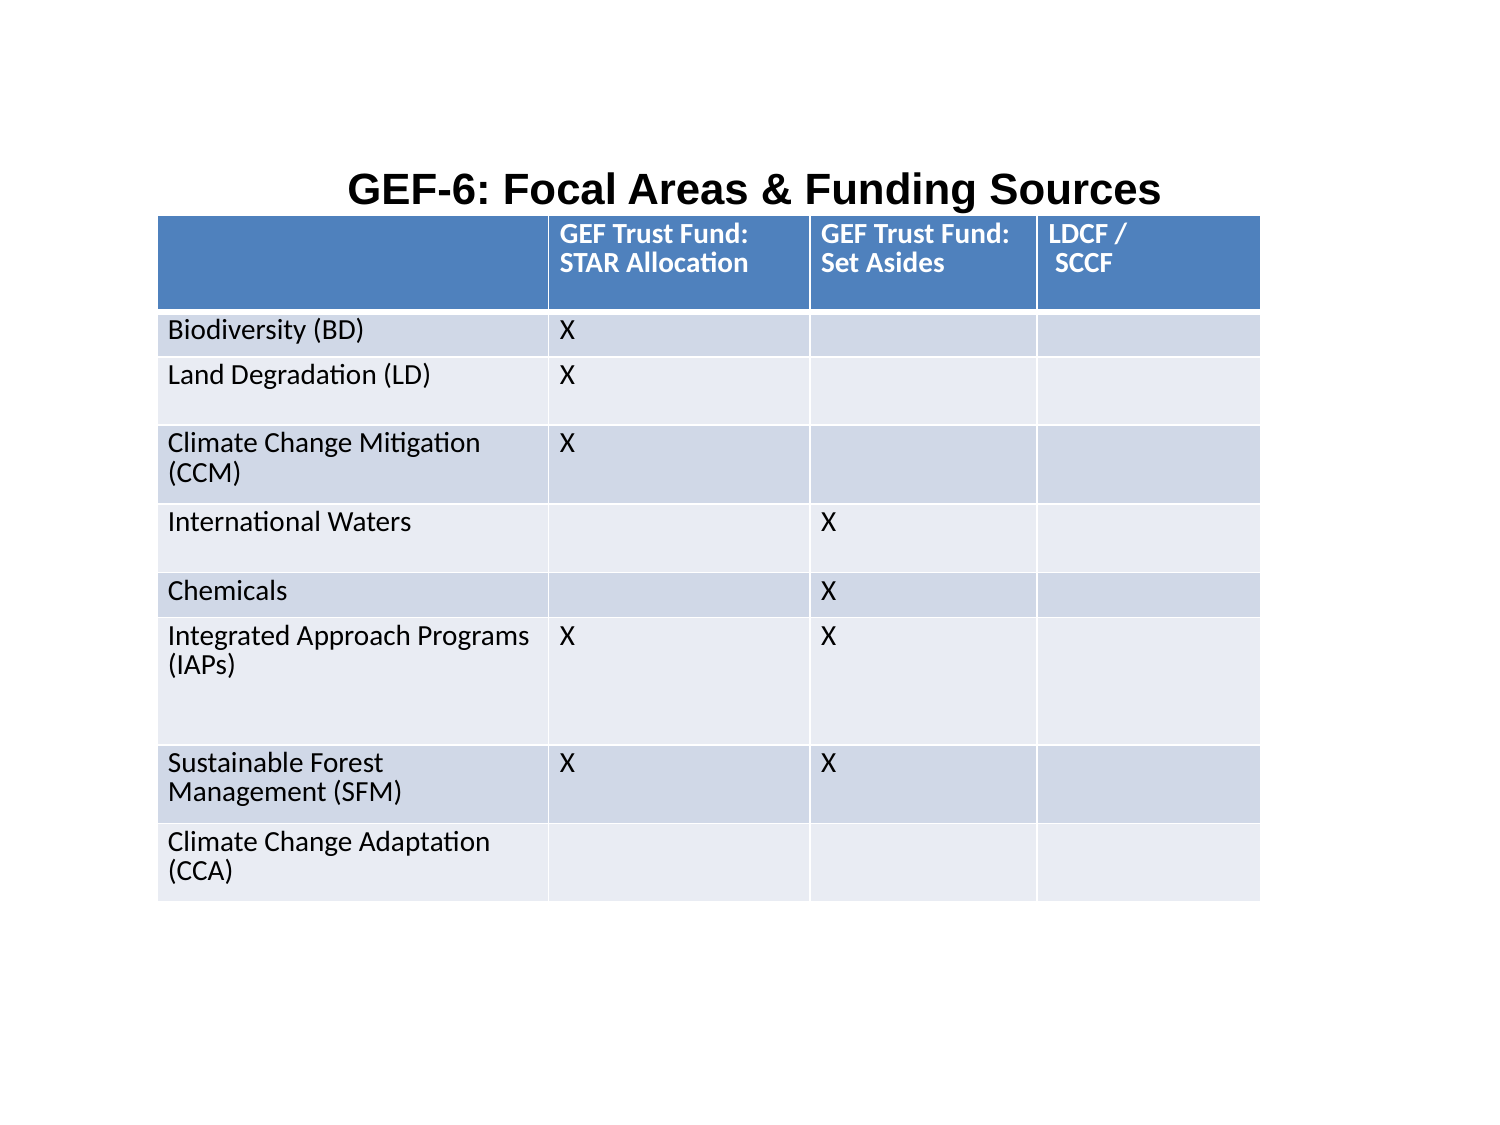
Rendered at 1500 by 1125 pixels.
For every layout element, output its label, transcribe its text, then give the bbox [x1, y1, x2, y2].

table_cell Climate Change Adaptation (CCA) [158, 824, 548, 901]
table_cell [1038, 315, 1260, 356]
table_cell [1038, 746, 1260, 823]
table_cell [1038, 505, 1260, 572]
table_cell [1038, 824, 1260, 901]
table_cell Land Degradation (LD) [158, 358, 548, 424]
table_cell X [811, 746, 1036, 823]
table_cell X [549, 426, 809, 503]
table_cell X [549, 618, 809, 744]
table_cell [1038, 426, 1260, 503]
table_cell [811, 358, 1036, 424]
table_cell Chemicals [158, 573, 548, 617]
table_cell X [811, 618, 1036, 744]
table_cell Climate Change Mitigation (CCM) [158, 426, 548, 503]
title GEF-6: Focal Areas & Funding Sources [248, 159, 1262, 215]
table_cell X [549, 358, 809, 424]
table_cell [549, 824, 809, 901]
table_cell [1038, 573, 1260, 617]
table_cell Integrated Approach Programs (IAPs) [158, 618, 548, 744]
table_cell [811, 426, 1036, 503]
table_header [158, 216, 548, 309]
table_cell Biodiversity (BD) [158, 315, 548, 356]
table_header LDCF / SCCF [1038, 216, 1260, 309]
table_cell Sustainable Forest Management (SFM) [158, 746, 548, 823]
table_cell [1038, 618, 1260, 744]
table_cell X [549, 746, 809, 823]
table_cell [811, 824, 1036, 901]
table_cell [1038, 358, 1260, 424]
table_cell X [811, 505, 1036, 572]
table_header GEF Trust Fund: STAR Allocation [549, 216, 809, 309]
table_header GEF Trust Fund: Set Asides [811, 216, 1036, 309]
table_cell X [811, 573, 1036, 617]
table_cell [549, 573, 809, 617]
table_cell International Waters [158, 505, 548, 572]
table_cell X [549, 315, 809, 356]
table_cell [549, 505, 809, 572]
table_cell [811, 315, 1036, 356]
